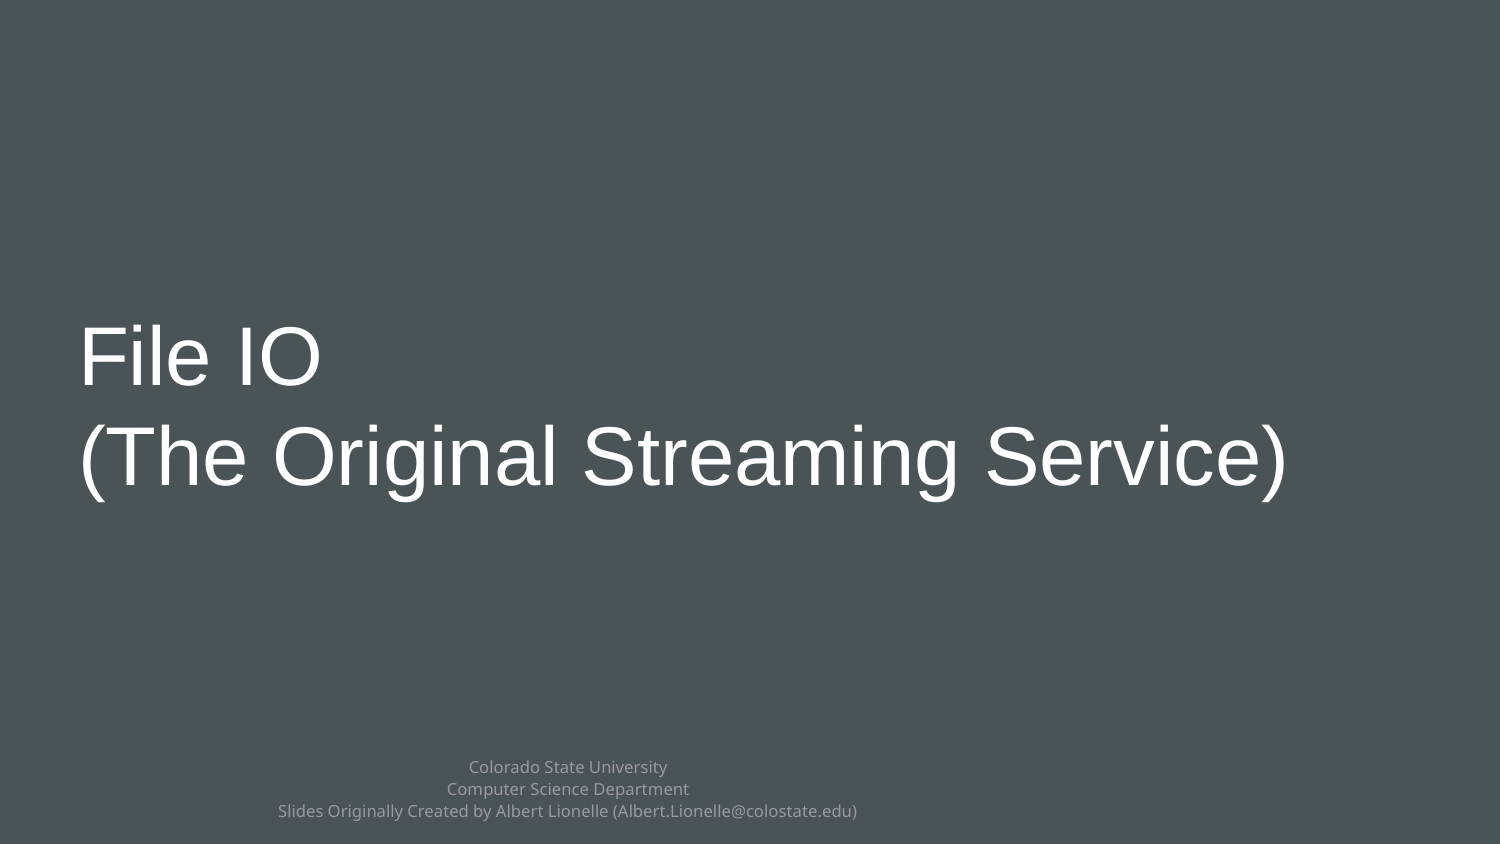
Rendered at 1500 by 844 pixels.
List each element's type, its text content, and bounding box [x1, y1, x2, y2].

list Colorado State University Computer Science Department Slides Originally Created by Albert Lionelle (Albert.Lionelle@colostate.edu) [0, 745, 1137, 844]
list File IO (The Original Streaming Service) [68, 292, 1432, 514]
